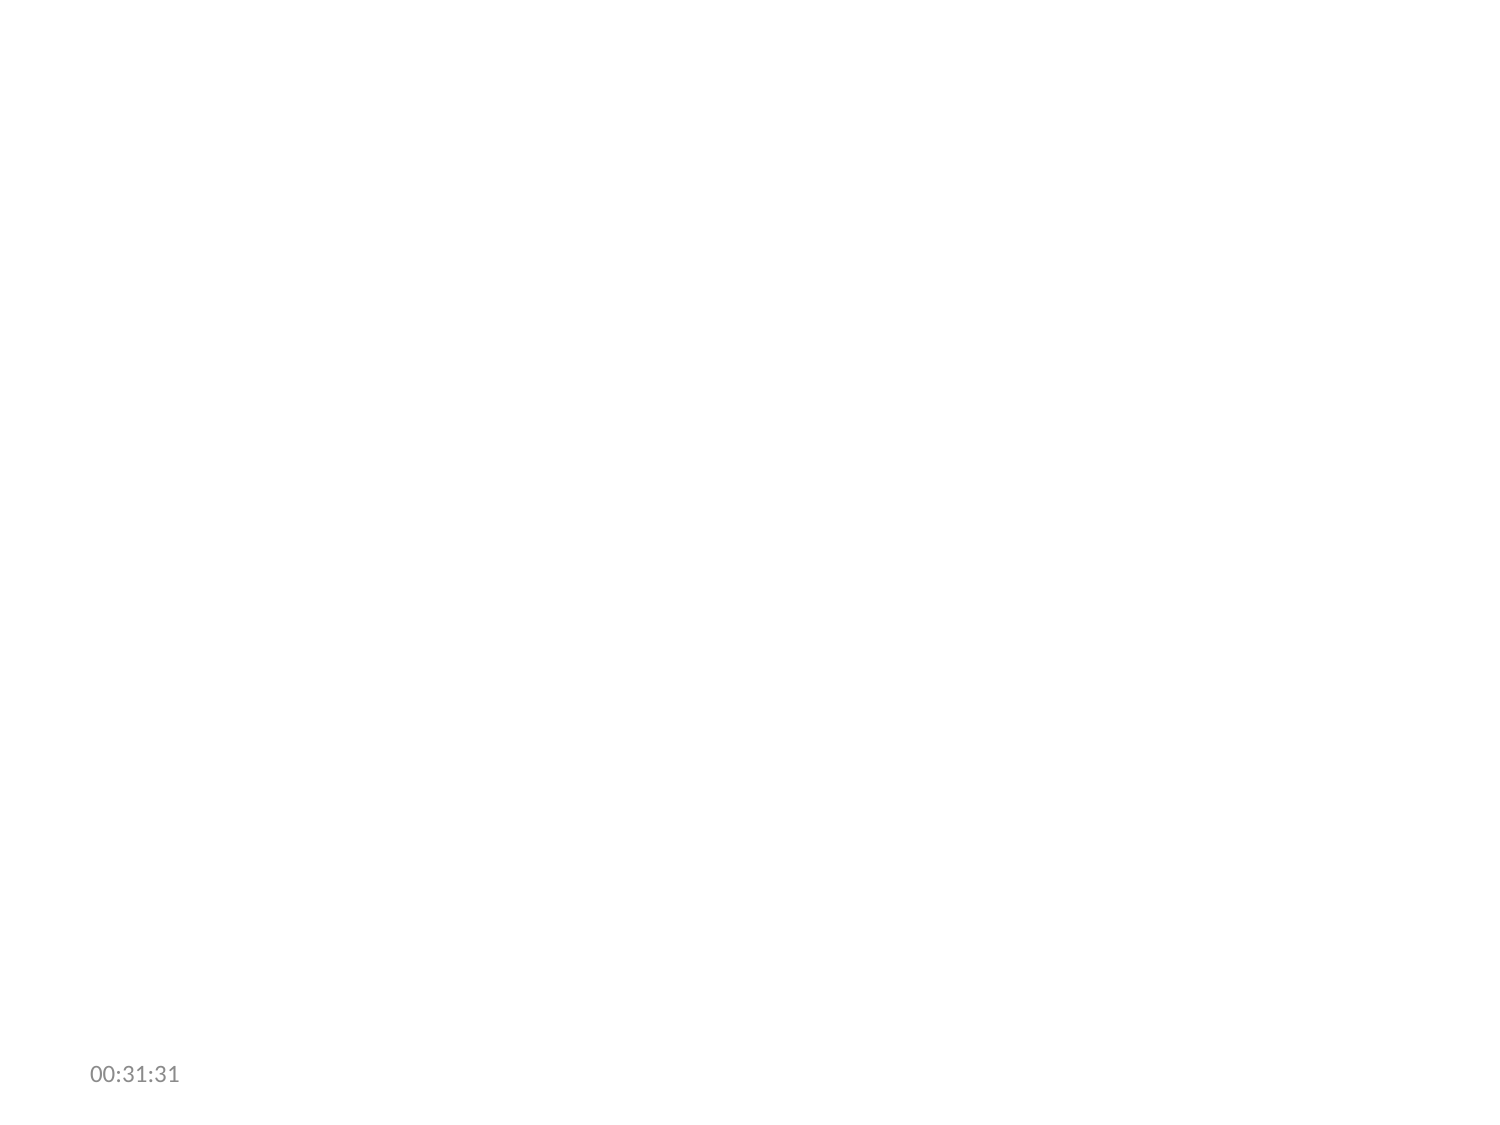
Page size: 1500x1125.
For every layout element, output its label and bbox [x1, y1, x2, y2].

slide_number [75, 1042, 425, 1103]
